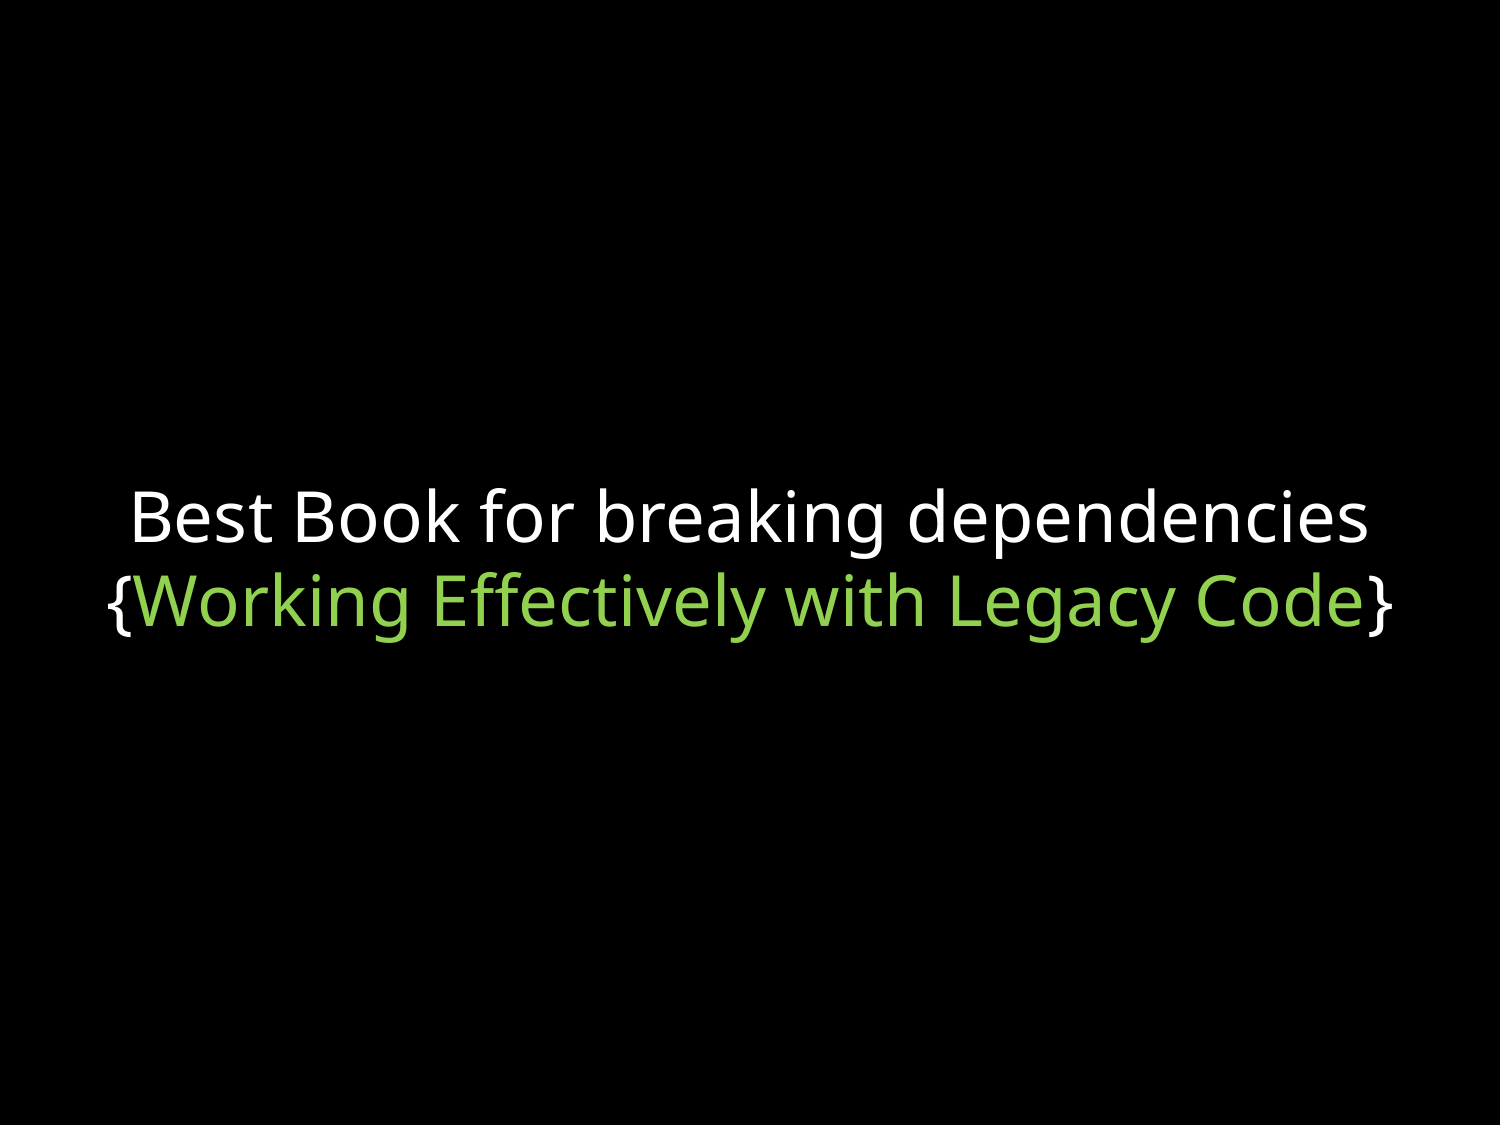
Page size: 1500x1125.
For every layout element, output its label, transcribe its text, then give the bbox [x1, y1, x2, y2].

title Best Book for breaking dependencies {Working Effectively with Legacy Code} [0, 462, 1500, 650]
